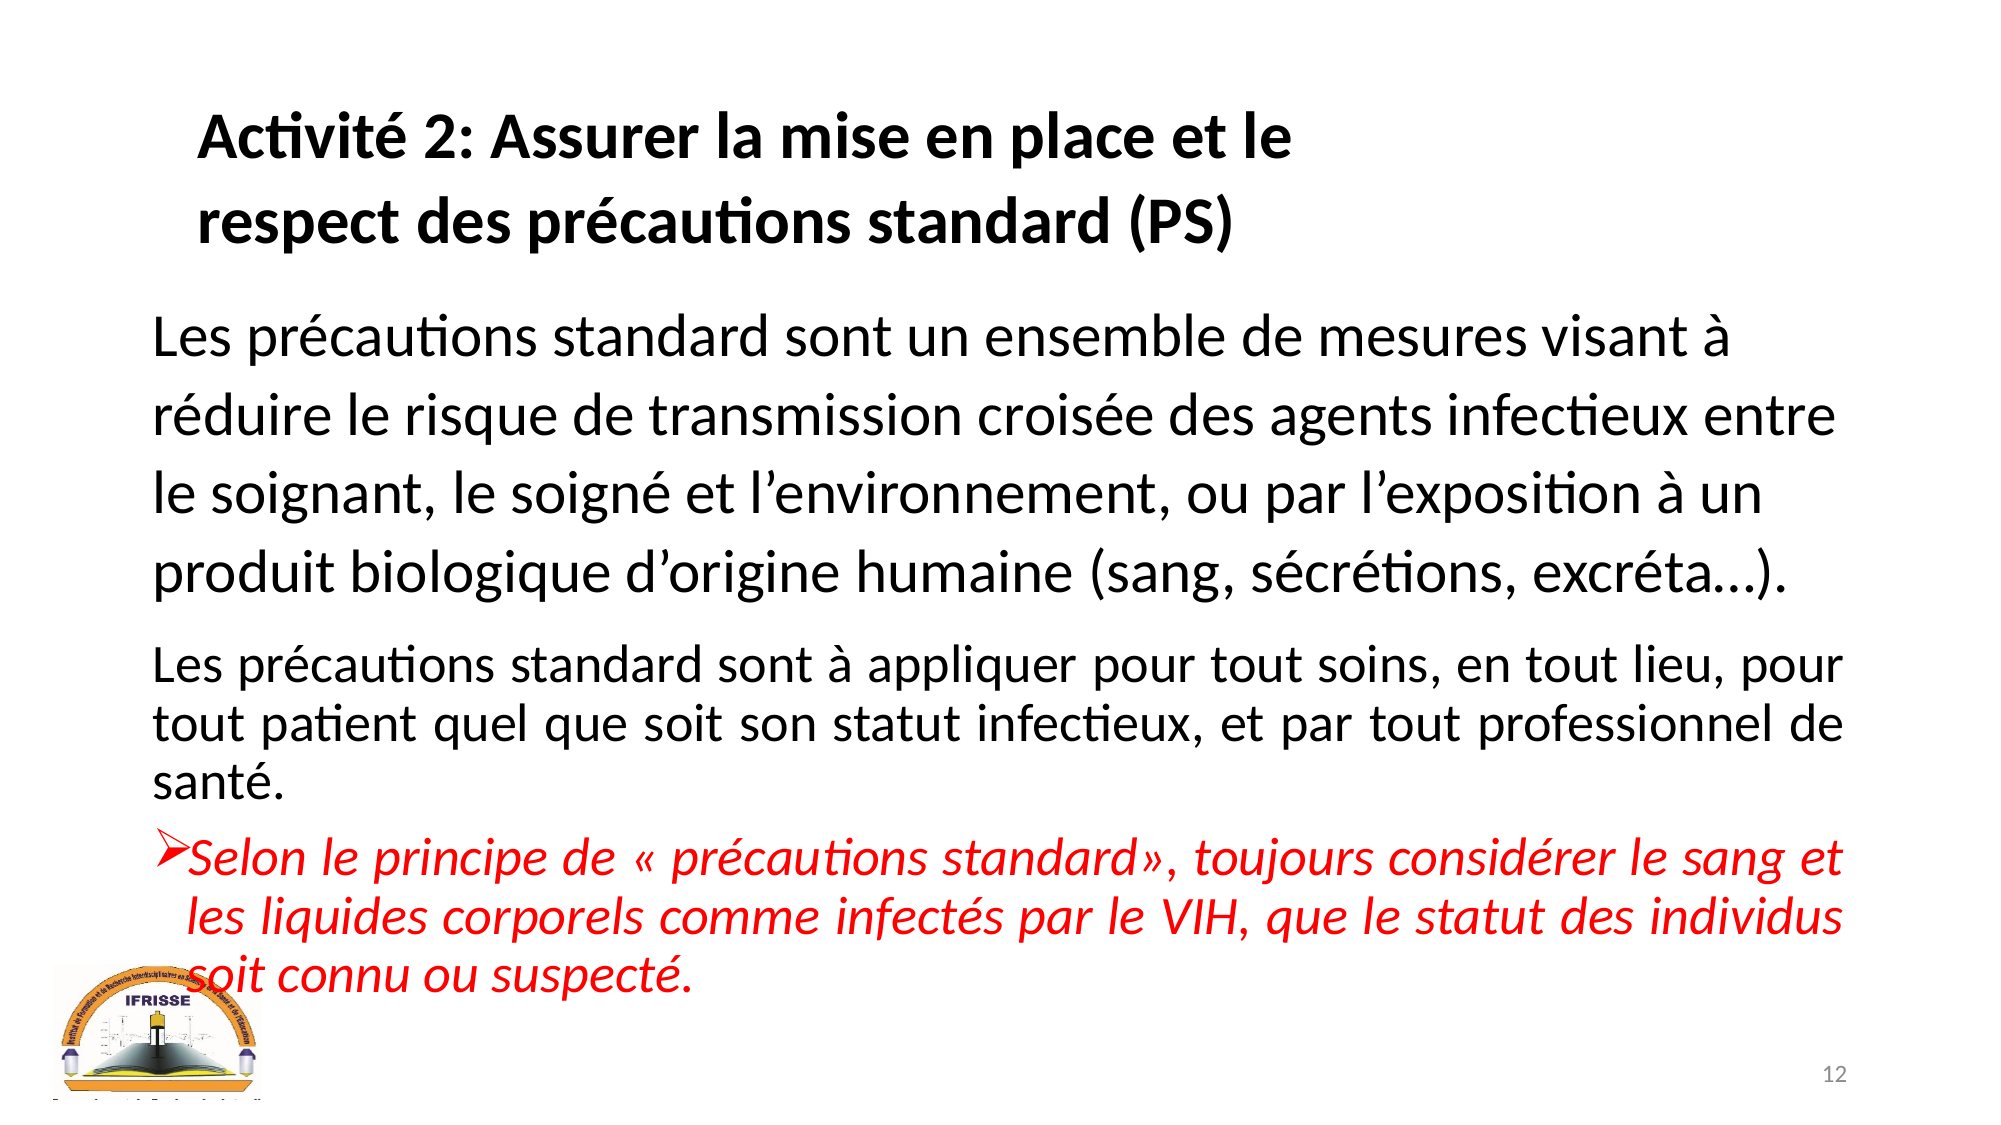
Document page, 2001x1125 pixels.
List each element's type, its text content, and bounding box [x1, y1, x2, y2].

picture [53, 964, 262, 1100]
list Les précautions standard sont un ensemble de mesures visant à réduire le risque de transmission croisée des agents infectieux entre le soignant, le soigné et l’environnement, ou par l’exposition à un produit biologique d’origine humaine (sang, sécrétions, excréta…). Les précautions standard sont à appliquer pour tout soins, en tout lieu, pour tout patient quel que soit son statut infectieux, et par tout professionnel de santé. Selon le principe de « précautions standard», toujours considérer le sang et les liquides corporels comme infectés par le VIH, que le statut des individus soit connu ou suspecté. [137, 282, 1863, 1074]
title Activité 2: Assurer la mise en place et le respect des précautions standard (PS) [182, 78, 1363, 249]
slide_number 12 [1412, 1042, 1863, 1103]
